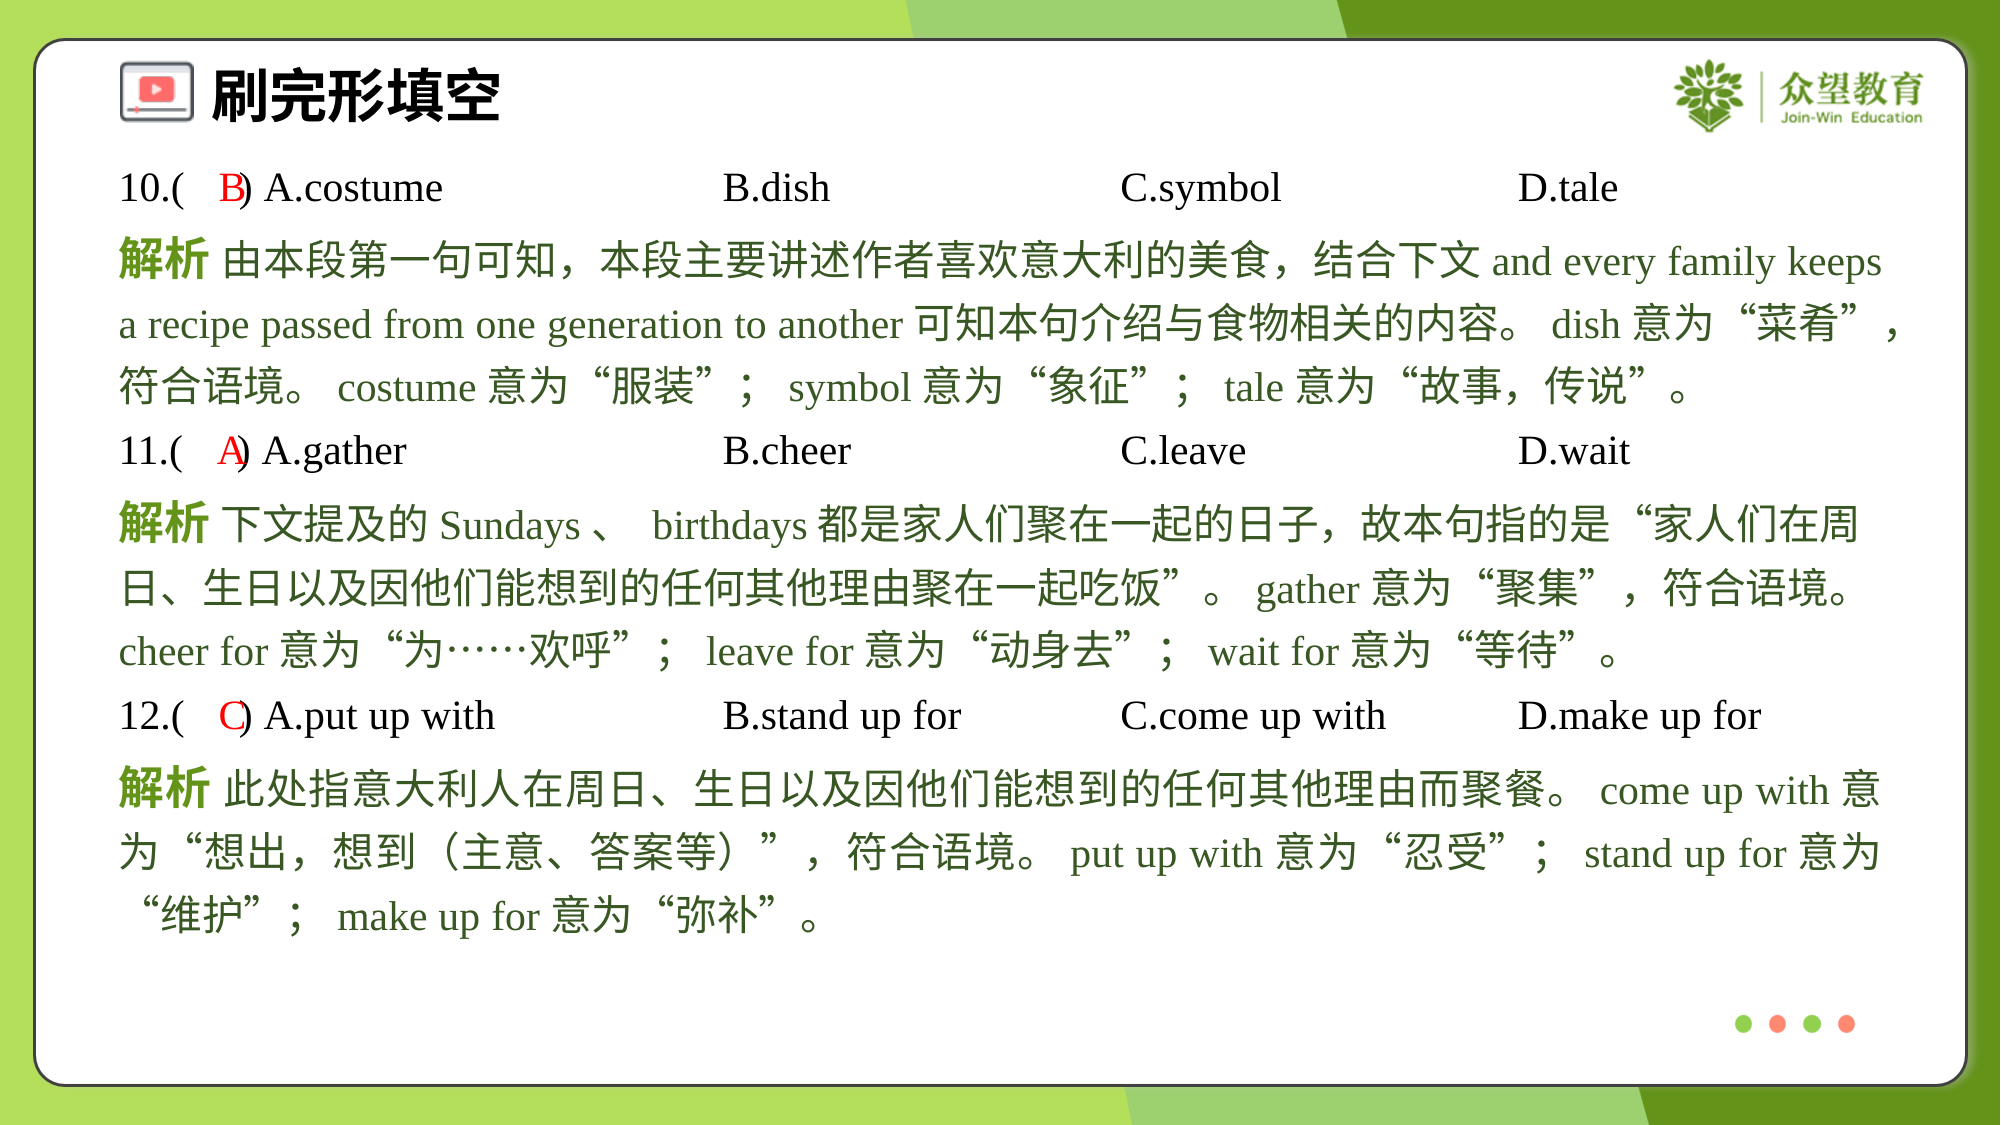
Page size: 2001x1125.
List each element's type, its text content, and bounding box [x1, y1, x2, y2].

text_box 解析 下文提及的Sundays、 birthdays都是家人们聚在一起的日子，故本句指的是“家人们在周日、生日以及因他们能想到的任何其他理由聚在一起吃饭”。gather意为“聚集”，符合语境。cheer for意为“为……欢呼”；leave for意为“动身去”；wait for意为“等待”。 [118, 480, 1883, 669]
text_box 12.( ) A.put up with B.stand up for C.come up with D.make up for [252, 675, 1883, 733]
text_box B [213, 146, 252, 205]
text_box 12.( ) A.put up with B.stand up for C.come up with D.make up for [118, 675, 213, 733]
text_box 11.( ) A.gather B.cheer C.leave D.wait [252, 410, 1883, 468]
text_box 11.( ) A.gather B.cheer C.leave D.wait [118, 410, 212, 468]
picture [0, 0, 2000, 1125]
text_box 解析 由本段第一句可知，本段主要讲述作者喜欢意大利的美食，结合下文and every family keeps a recipe passed from one generation to another可知本句介绍与食物相关的内容。dish意为“菜肴”，符合语境。costume意为“服装”；symbol意为“象征”；tale意为“故事，传说”。 [118, 215, 1883, 405]
text_box 10.( ) A.costume B.dish C.symbol D.tale [118, 146, 213, 204]
text_box 10.( ) A.costume B.dish C.symbol D.tale [252, 146, 1883, 204]
text_box 解析 此处指意大利人在周日、生日以及因他们能想到的任何其他理由而聚餐。come up with意为“想出，想到（主意、答案等）”，符合语境。put up with意为“忍受”；stand up for意为“维护”；make up for意为“弥补”。 [118, 745, 1883, 934]
text_box C [213, 675, 252, 733]
text_box A [212, 410, 252, 469]
